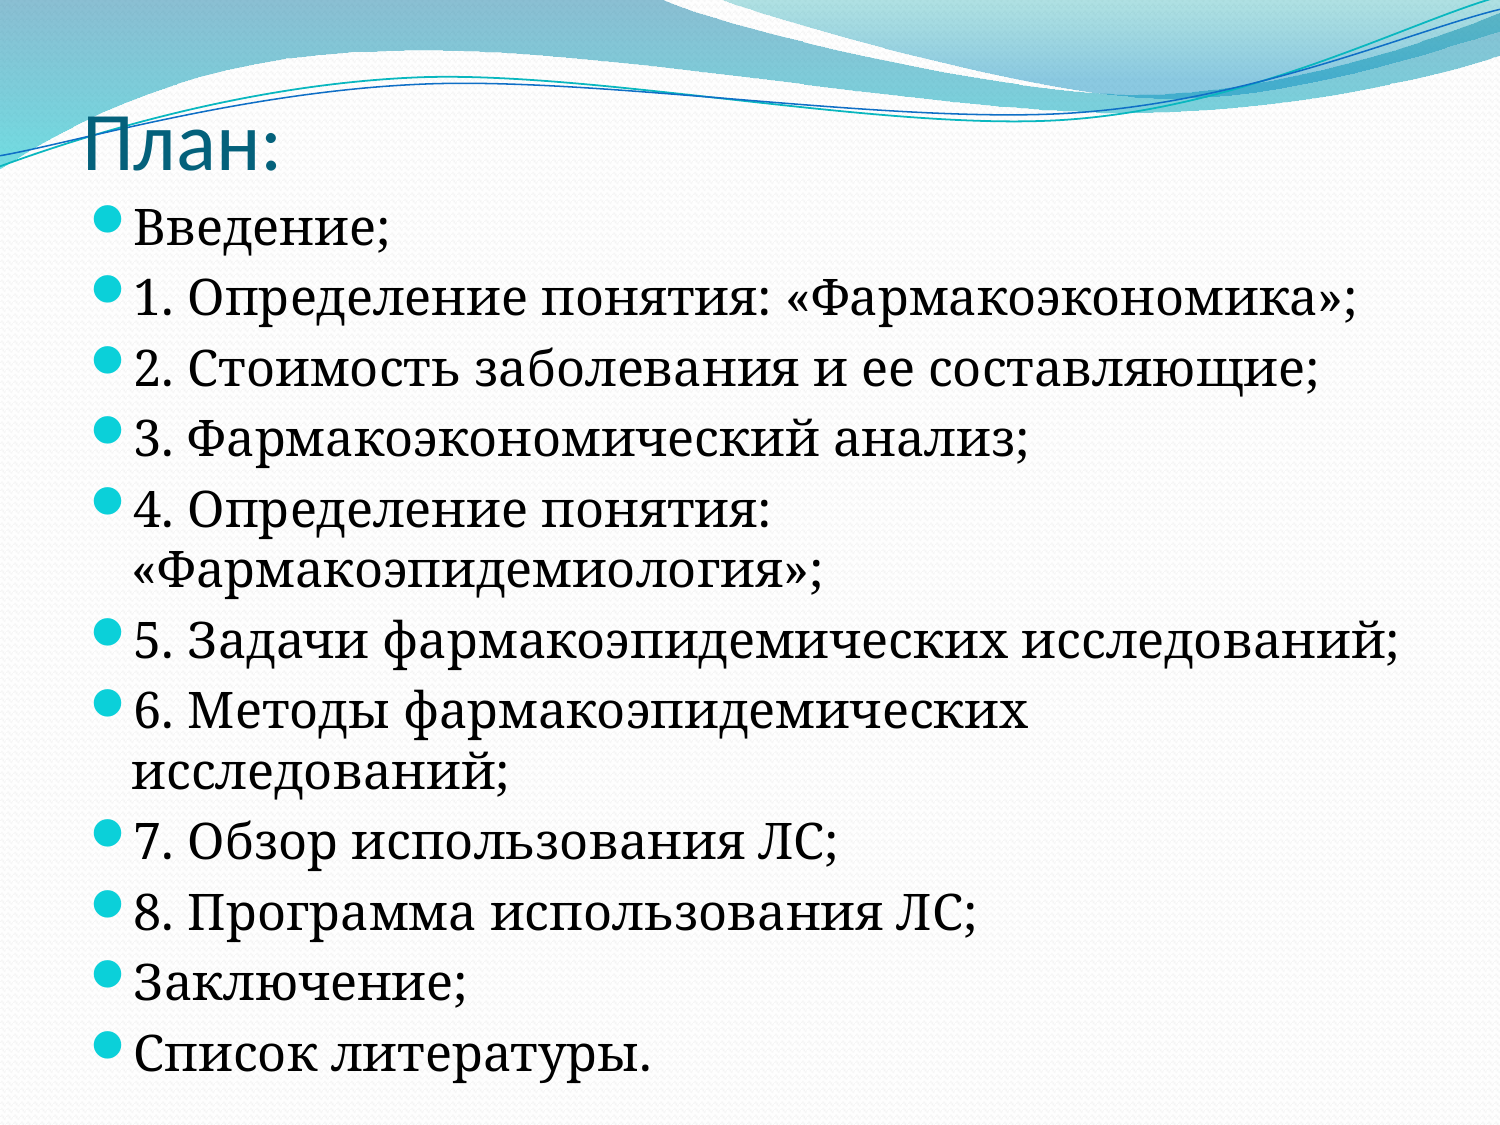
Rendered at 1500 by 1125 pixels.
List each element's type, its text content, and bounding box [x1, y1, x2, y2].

list Введение; 1. Определение понятия: «Фармакоэкономика»; 2. Стоимость заболевания и ее составляющие; 3. Фармакоэкономический анализ; 4. Определение понятия: «Фармакоэпидемиология»; 5. Задачи фармакоэпидемических исследований; 6. Методы фармакоэпидемических исследований; 7. Обзор использования ЛС; 8. Программа использования ЛС; Заключение; Список литературы. [75, 187, 1425, 1125]
title План: [82, 0, 1432, 188]
